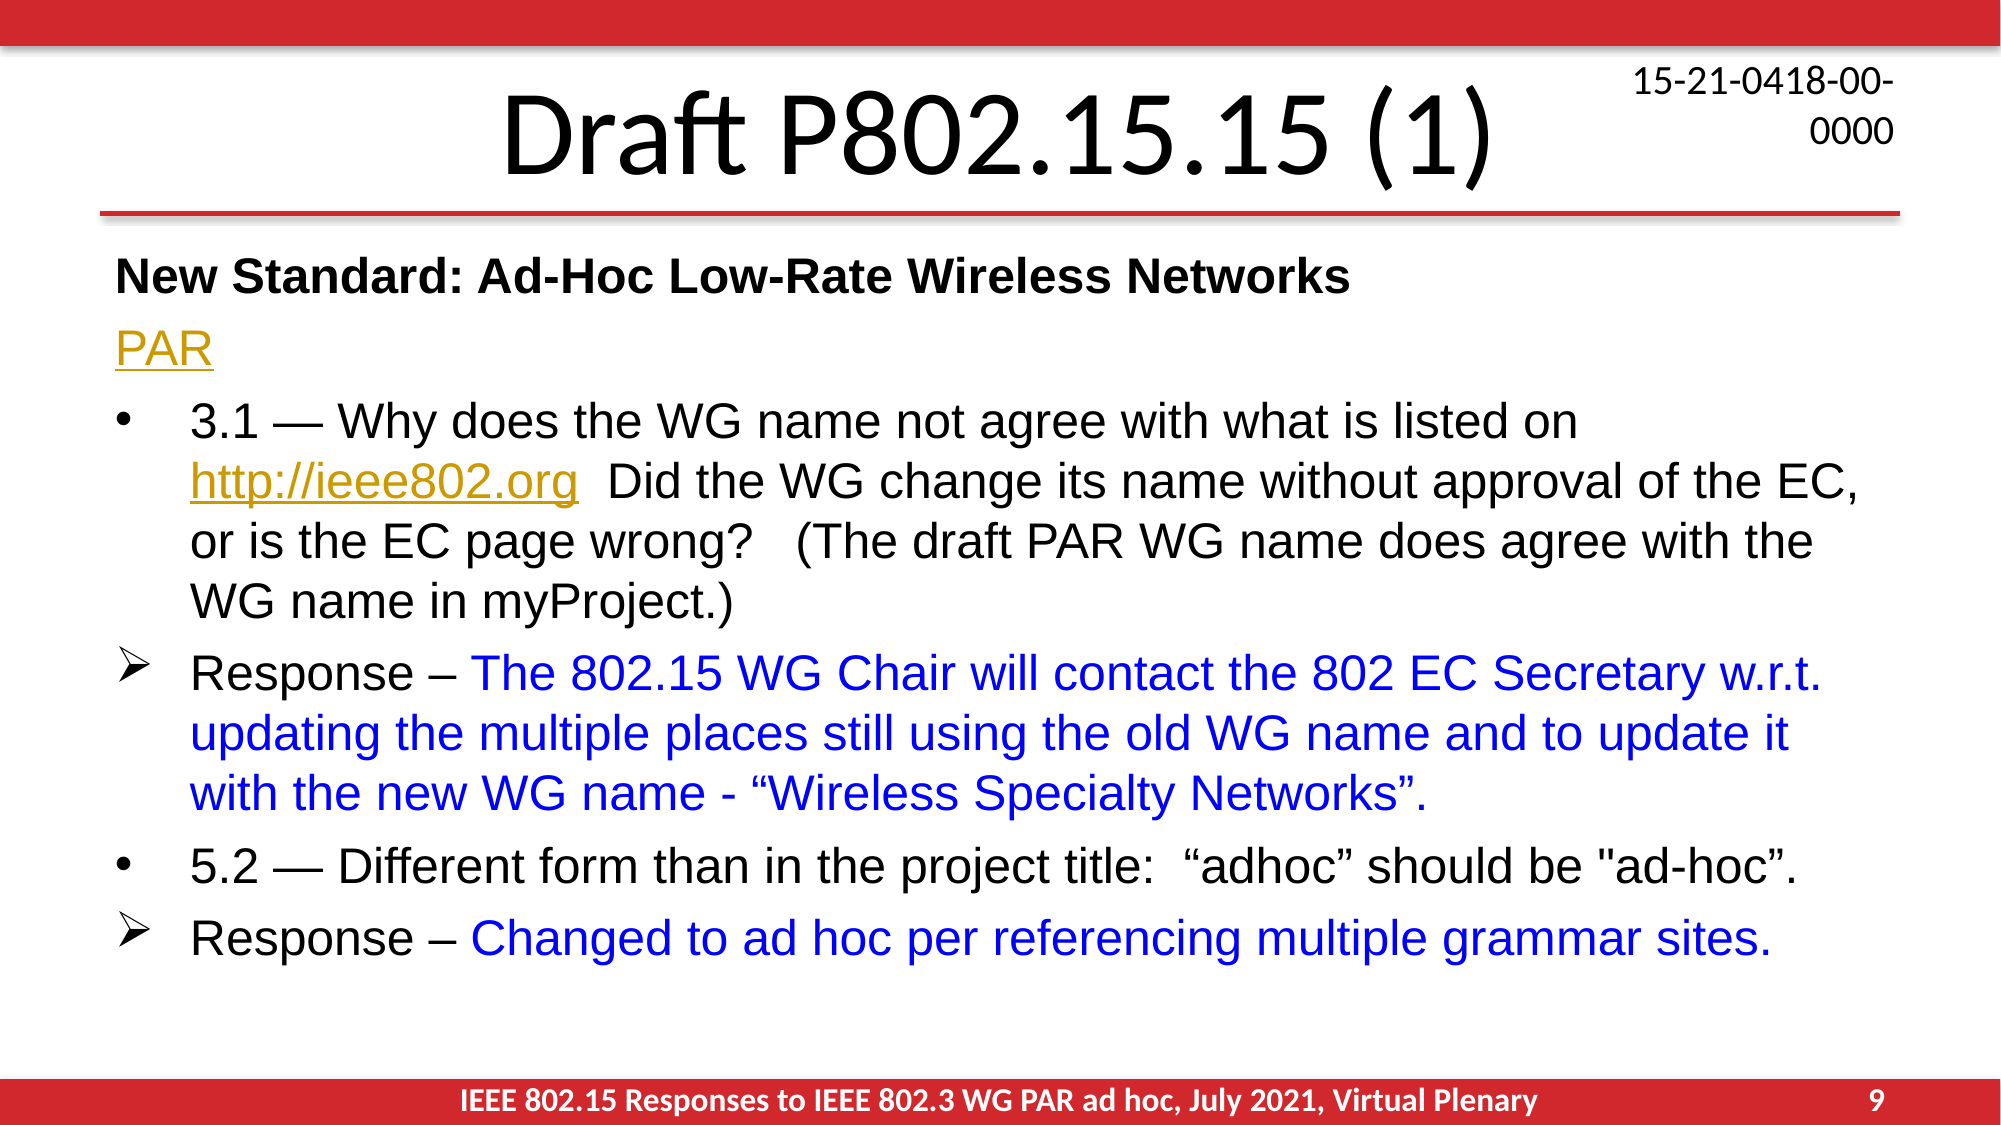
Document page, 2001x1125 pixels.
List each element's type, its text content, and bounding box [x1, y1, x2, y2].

footer IEEE 802.15 Responses to IEEE 802.3 WG PAR ad hoc, July 2021, Virtual Plenary [373, 1068, 1626, 1125]
slide_number 9 [1626, 1068, 1900, 1125]
title Draft P802.15.15 (1) [99, 32, 1900, 220]
list New Standard: Ad-Hoc Low-Rate Wireless Networks PAR 3.1 — Why does the WG name not agree with what is listed on http://ieee802.org Did the WG change its name without approval of the EC, or is the EC page wrong? (The draft PAR WG name does agree with the WG name in myProject.) Response – The 802.15 WG Chair will contact the 802 EC Secretary w.r.t. updating the multiple places still using the old WG name and to update it with the new WG name - “Wireless Specialty Networks”. 5.2 — Different form than in the project title: “adhoc” should be "ad-hoc”. Response – Changed to ad hoc per referencing multiple grammar sites. [99, 235, 1900, 979]
